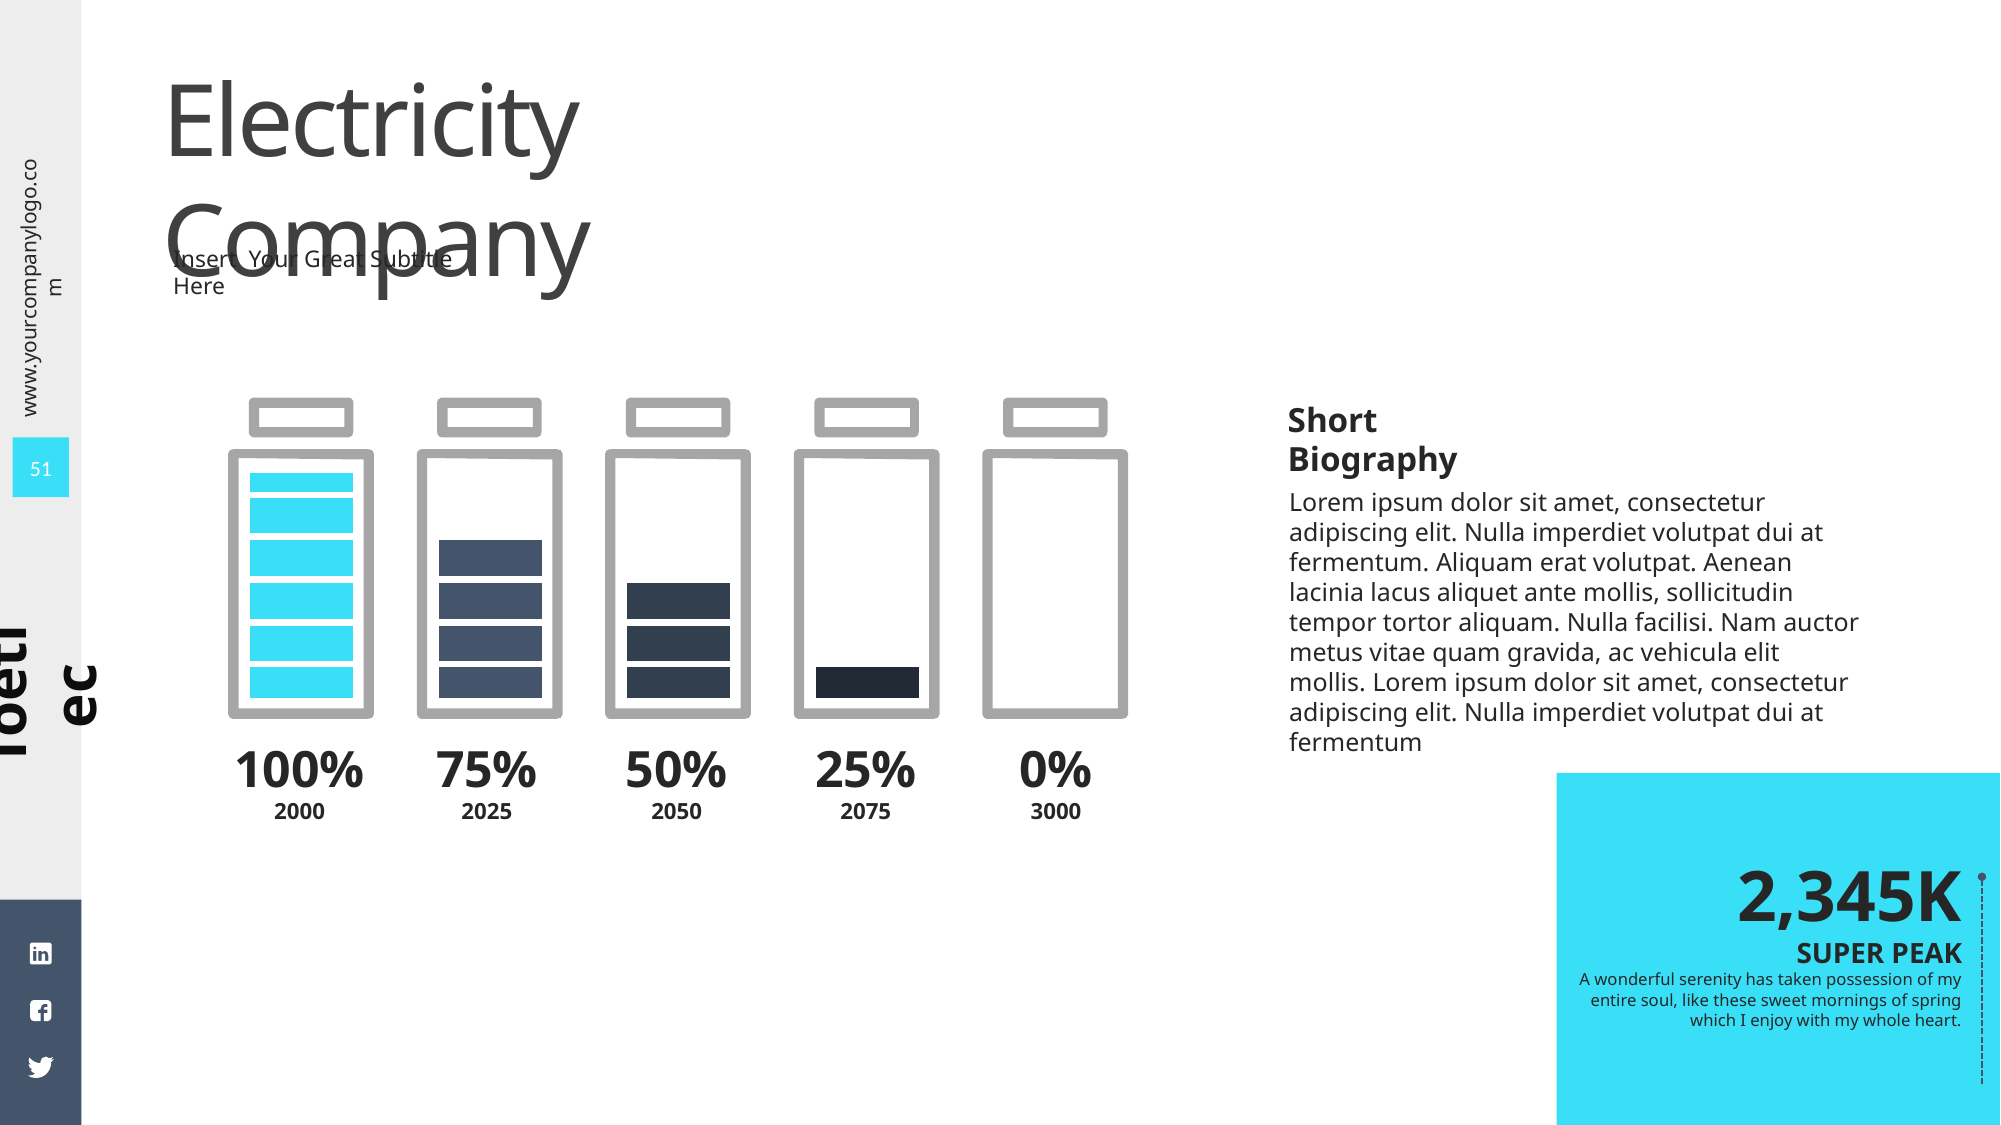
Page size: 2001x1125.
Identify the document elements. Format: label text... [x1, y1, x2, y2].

text_box Lorem ipsum dolor sit amet, consectetur adipiscing elit. Nulla imperdiet volutpat dui at fermentum. Aliquam erat volutpat. Aenean lacinia lacus aliquet ante mollis, sollicitudin tempor tortor aliquam. Nulla facilisi. Nam auctor metus vitae quam gravida, ac vehicula elit mollis. Lorem ipsum dolor sit amet, consectetur adipiscing elit. Nulla imperdiet volutpat dui at fermentum [1274, 479, 1876, 764]
slide_number 51 [12, 437, 69, 498]
text_box Short Biography [1272, 404, 1557, 473]
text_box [209, 397, 1147, 870]
text_box Electricity Company [147, 116, 677, 236]
text_box Insert Your Great Subtitle Here [158, 237, 512, 307]
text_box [1556, 842, 1982, 1094]
text_box [1556, 772, 2000, 1125]
